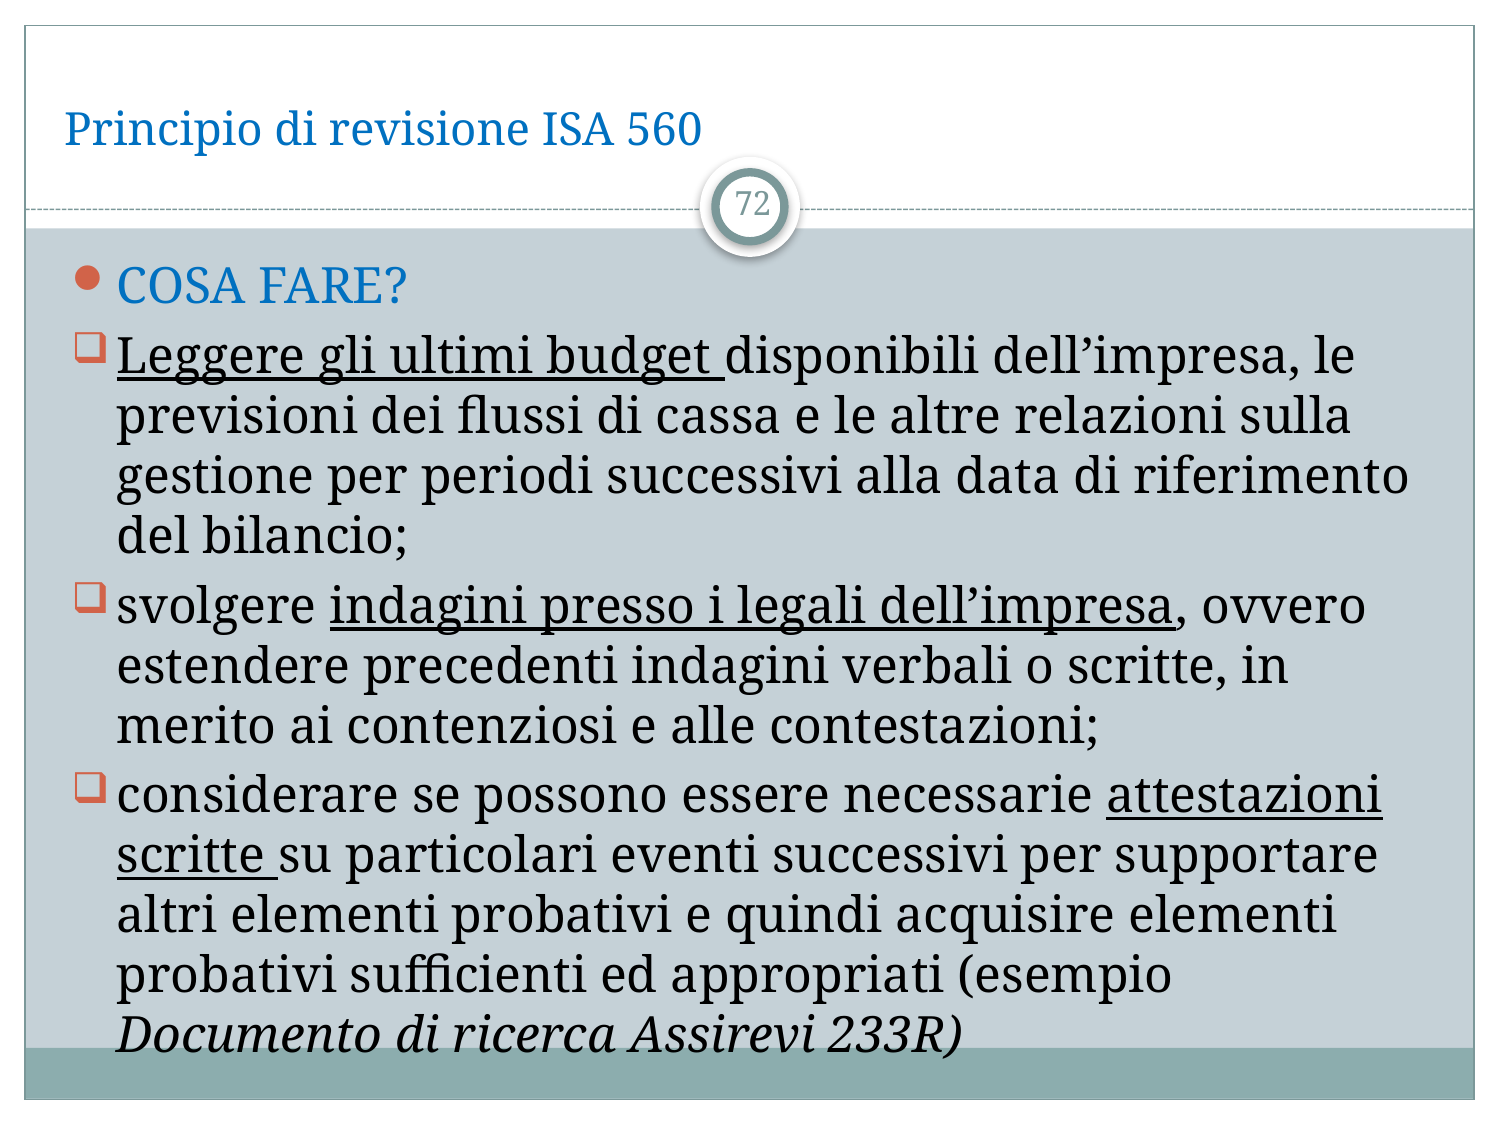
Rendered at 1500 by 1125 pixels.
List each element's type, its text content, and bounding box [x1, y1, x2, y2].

title Principio di revisione ISA 560 [49, 37, 1450, 162]
list COSA FARE? Leggere gli ultimi budget disponibili dell’impresa, le previsioni dei flussi di cassa e le altre relazioni sulla gestione per periodi successivi alla data di riferimento del bilancio; svolgere indagini presso i legali dell’impresa, ovvero estendere precedenti indagini verbali o scritte, in merito ai contenziosi e alle contestazioni; considerare se possono essere necessarie attestazioni scritte su particolari eventi successivi per supportare altri elementi probativi e quindi acquisire elementi probativi sufficienti ed appropriati (esempio Documento di ricerca Assirevi 233R) [56, 245, 1452, 996]
slide_number 72 [715, 168, 791, 241]
